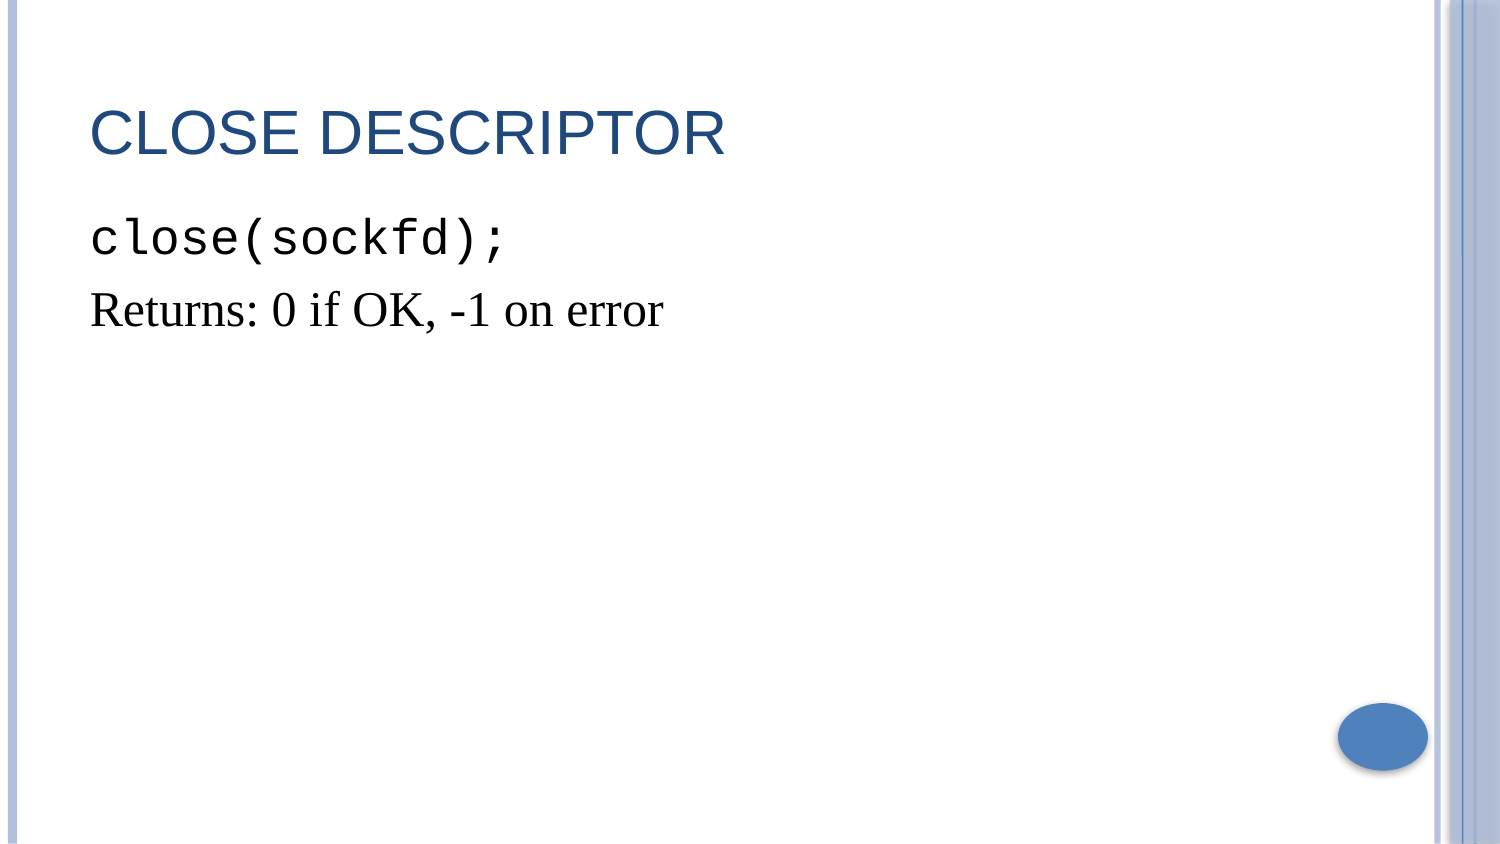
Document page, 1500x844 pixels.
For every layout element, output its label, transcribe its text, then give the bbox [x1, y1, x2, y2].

title Close Descriptor [75, 33, 1300, 175]
list close(sockfd); Returns: 0 if OK, -1 on error [75, 196, 1300, 797]
